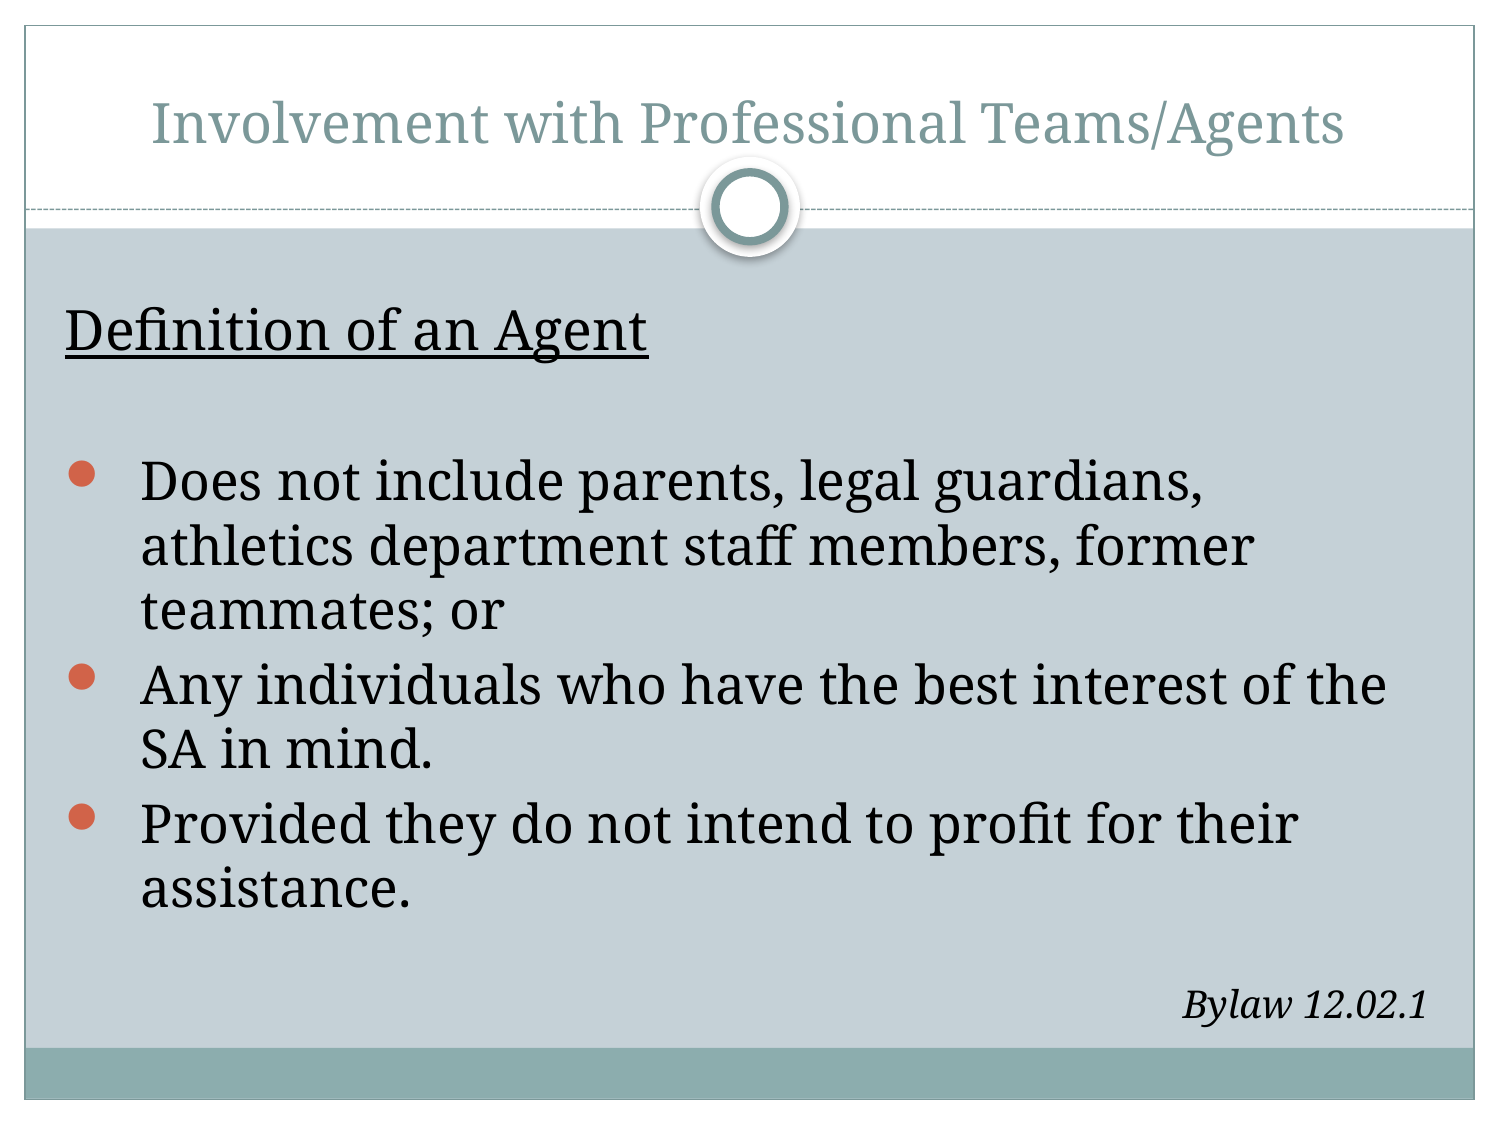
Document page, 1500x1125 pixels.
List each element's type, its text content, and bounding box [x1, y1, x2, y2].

list Definition of an Agent Does not include parents, legal guardians, athletics department staff members, former teammates; or Any individuals who have the best interest of the SA in mind. Provided they do not intend to profit for their assistance. Bylaw 12.02.1 [50, 287, 1445, 1038]
title Involvement with Professional Teams/Agents [49, 37, 1450, 162]
